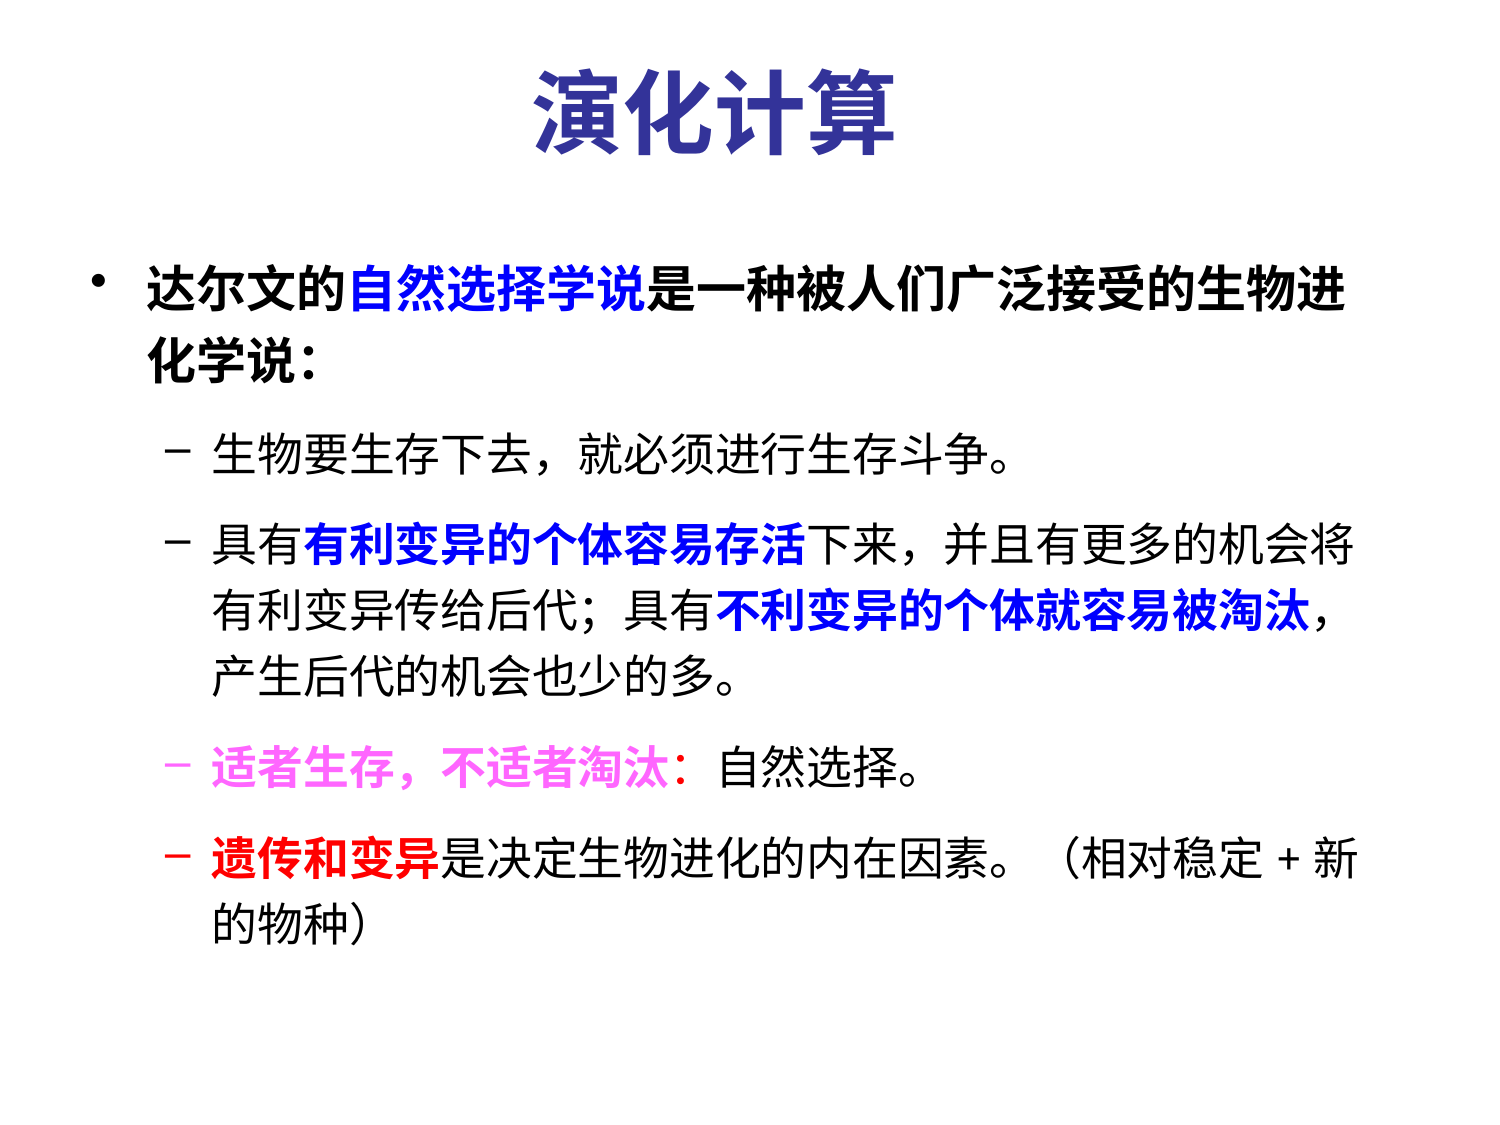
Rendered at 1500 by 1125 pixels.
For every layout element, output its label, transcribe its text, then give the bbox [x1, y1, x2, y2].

list 达尔文的自然选择学说是一种被人们广泛接受的生物进化学说： 生物要生存下去，就必须进行生存斗争。 具有有利变异的个体容易存活下来，并且有更多的机会将有利变异传给后代；具有不利变异的个体就容易被淘汰，产生后代的机会也少的多。 适者生存，不适者淘汰：自然选择。 遗传和变异是决定生物进化的内在因素。（相对稳定+新的物种） [75, 237, 1394, 1100]
text_box 演化计算 [407, 48, 1022, 174]
